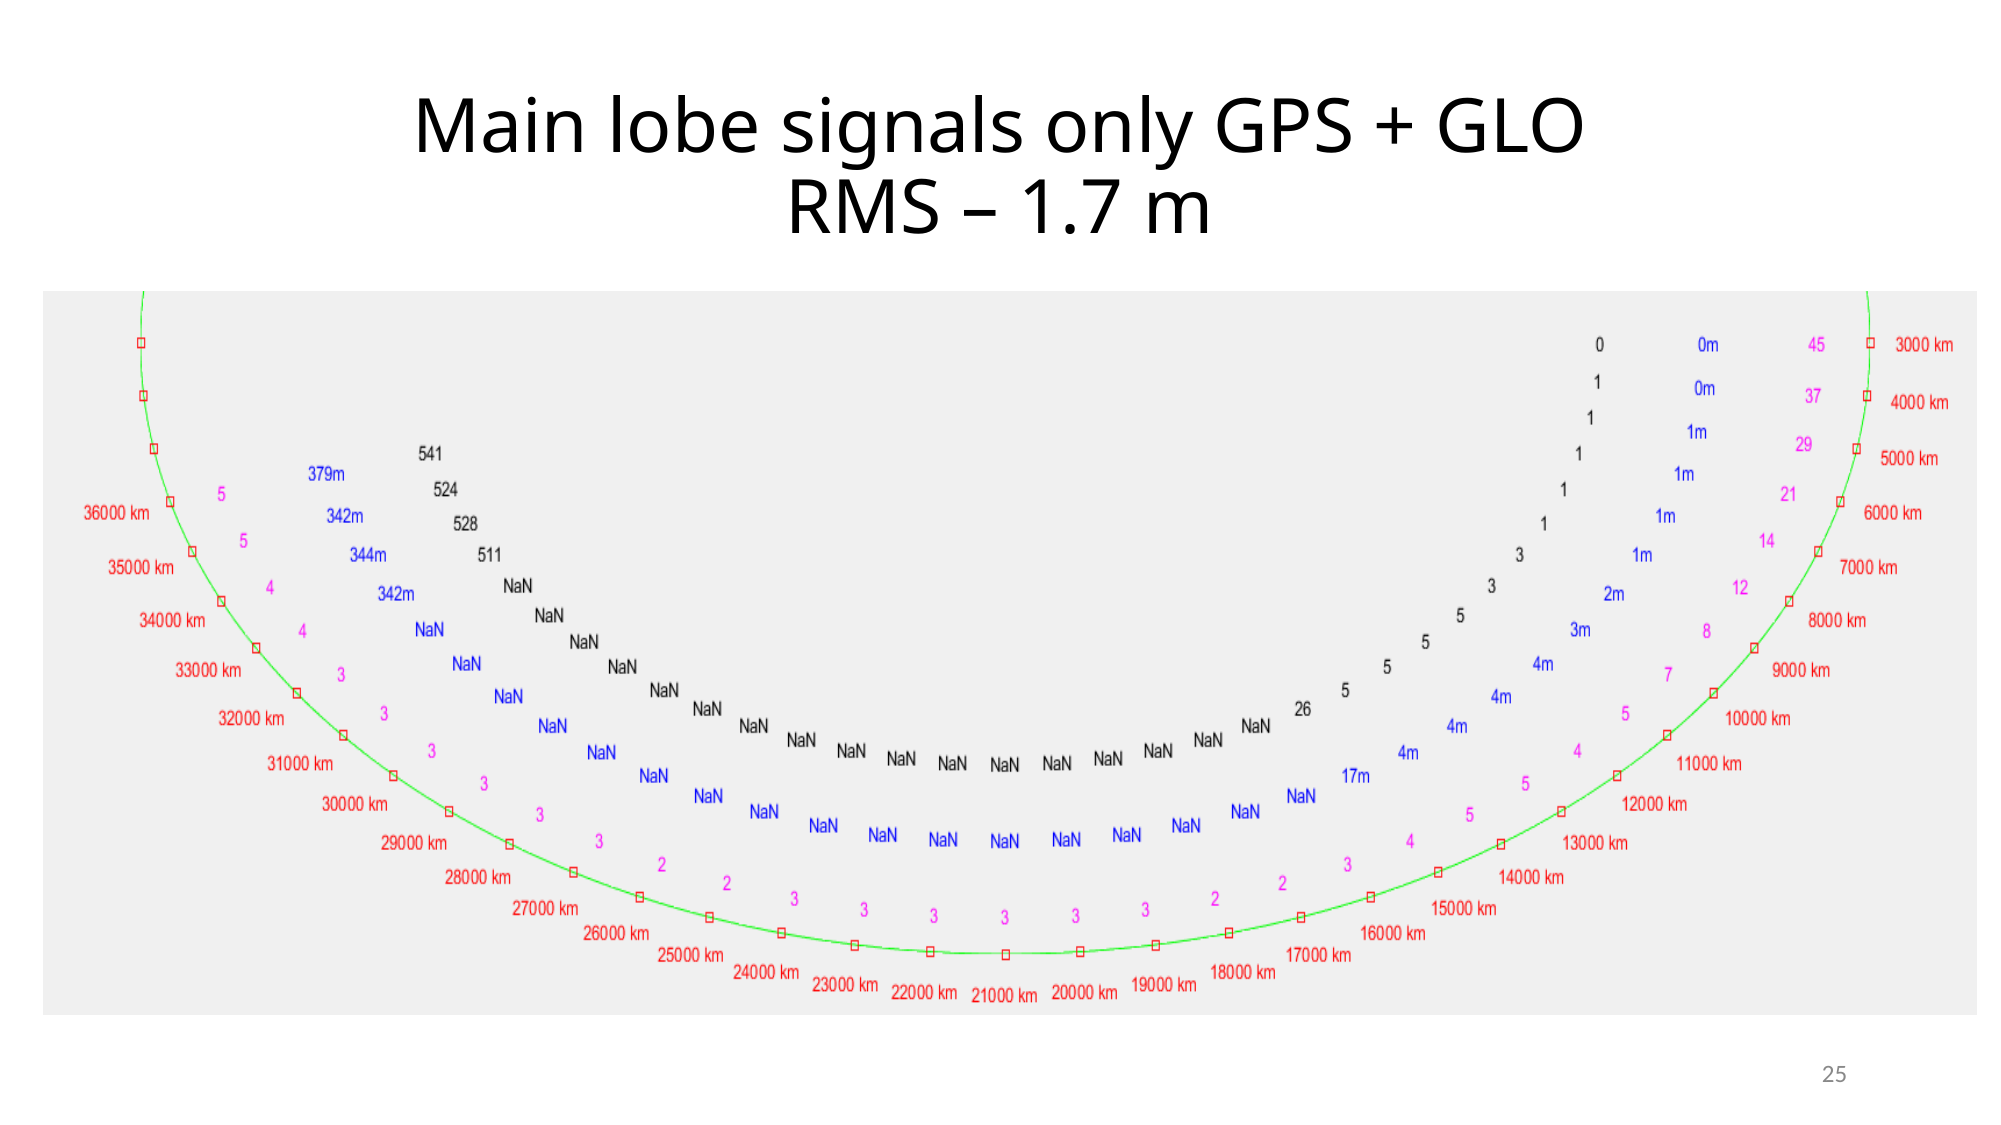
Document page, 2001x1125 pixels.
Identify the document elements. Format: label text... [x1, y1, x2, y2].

slide_number 25 [1412, 1042, 1863, 1103]
title Main lobe signals only GPS + GLO RMS – 1.7 m [137, 59, 1863, 278]
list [43, 291, 1977, 1015]
